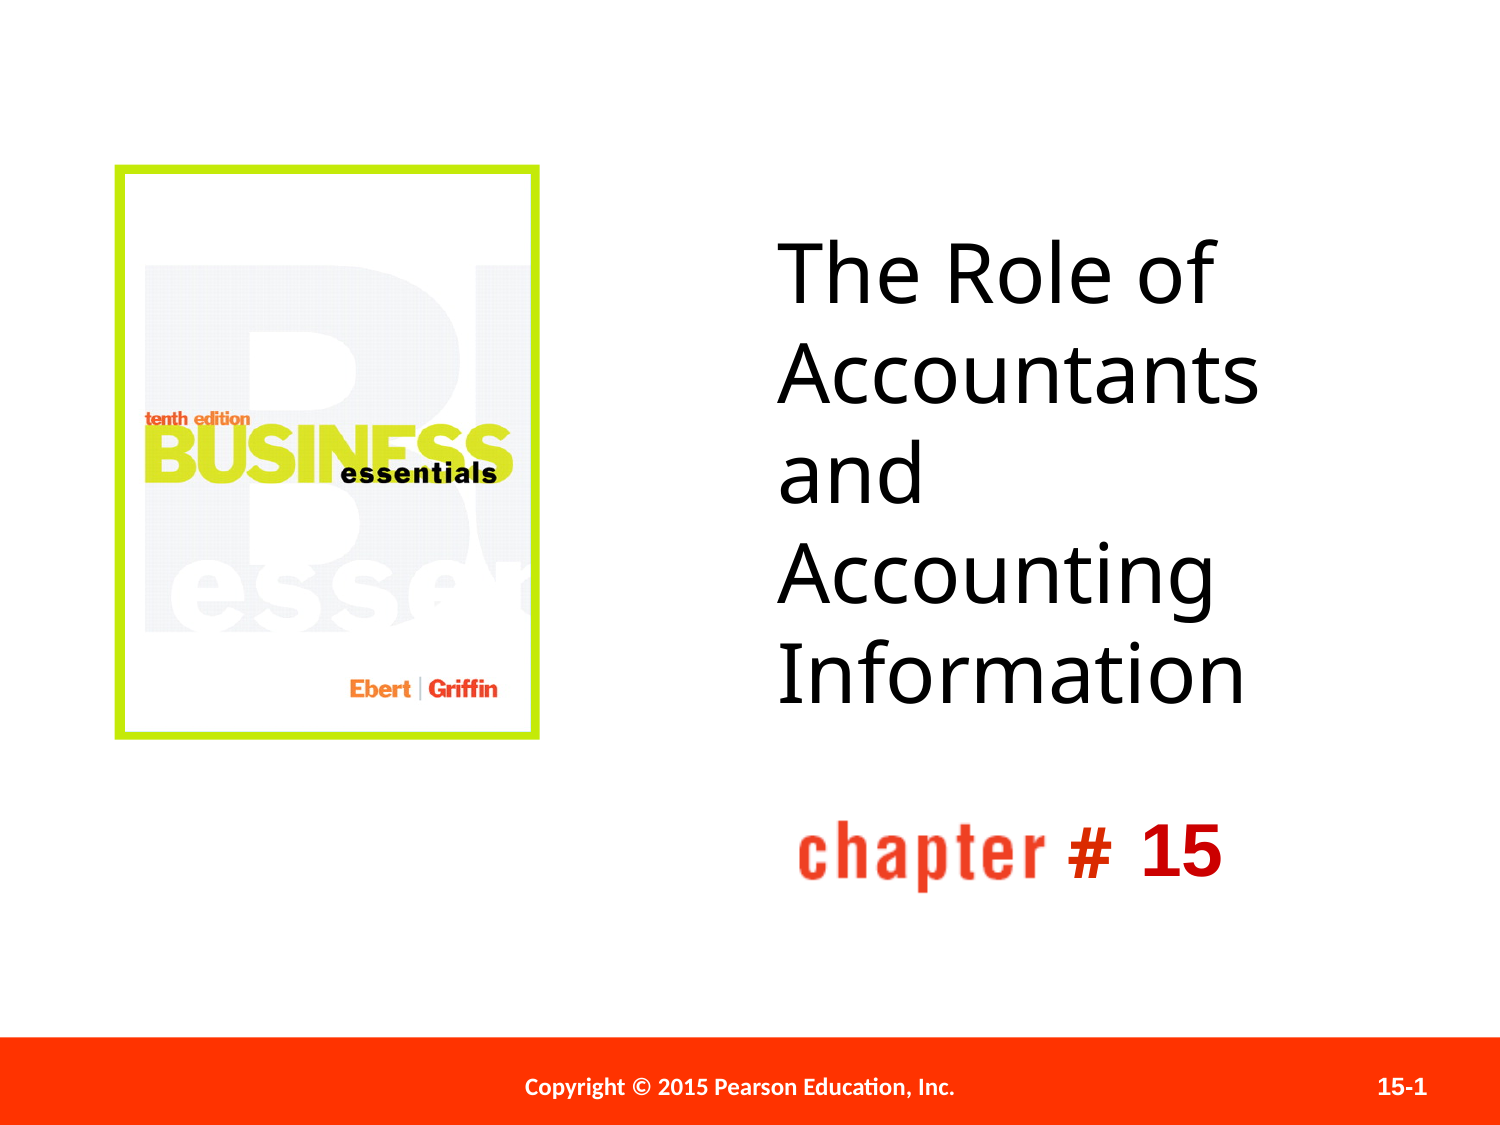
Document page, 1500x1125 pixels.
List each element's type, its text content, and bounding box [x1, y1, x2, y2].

title The Role of Accountants and Accounting Information [762, 249, 1388, 692]
text_box 15 [1125, 793, 1239, 899]
picture [125, 174, 531, 732]
